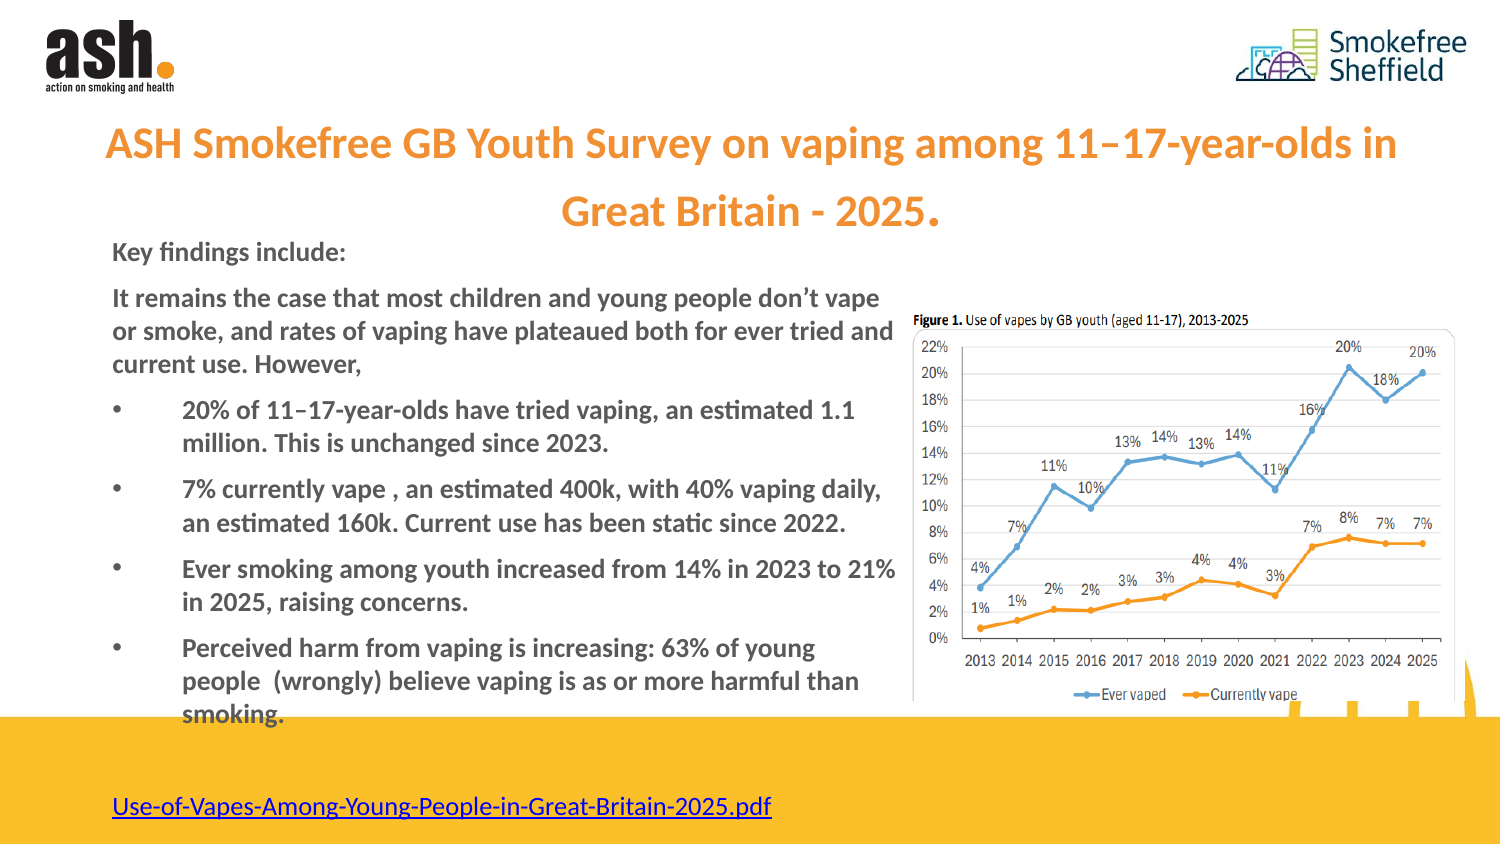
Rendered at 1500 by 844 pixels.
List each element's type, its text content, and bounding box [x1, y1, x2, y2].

list Key findings include: It remains the case that most children and young people don’t vape or smoke, and rates of vaping have plateaued both for ever tried and current use. However, 20% of 11–17-year-olds have tried vaping, an estimated 1.1 million. This is unchanged since 2023. 7% currently vape , an estimated 400k, with 40% vaping daily, an estimated 160k. Current use has been static since 2022. Ever smoking among youth increased from 14% in 2023 to 21% in 2025, raising concerns. Perceived harm from vaping is increasing: 63% of young people (wrongly) believe vaping is as or more harmful than smoking. Use-of-Vapes-Among-Young-People-in-Great-Britain-2025.pdf [83, 226, 914, 833]
title ASH Smokefree GB Youth Survey on vaping among 11–17-year-olds in Great Britain - 2025. [76, 105, 1427, 247]
picture [0, 0, 1500, 844]
